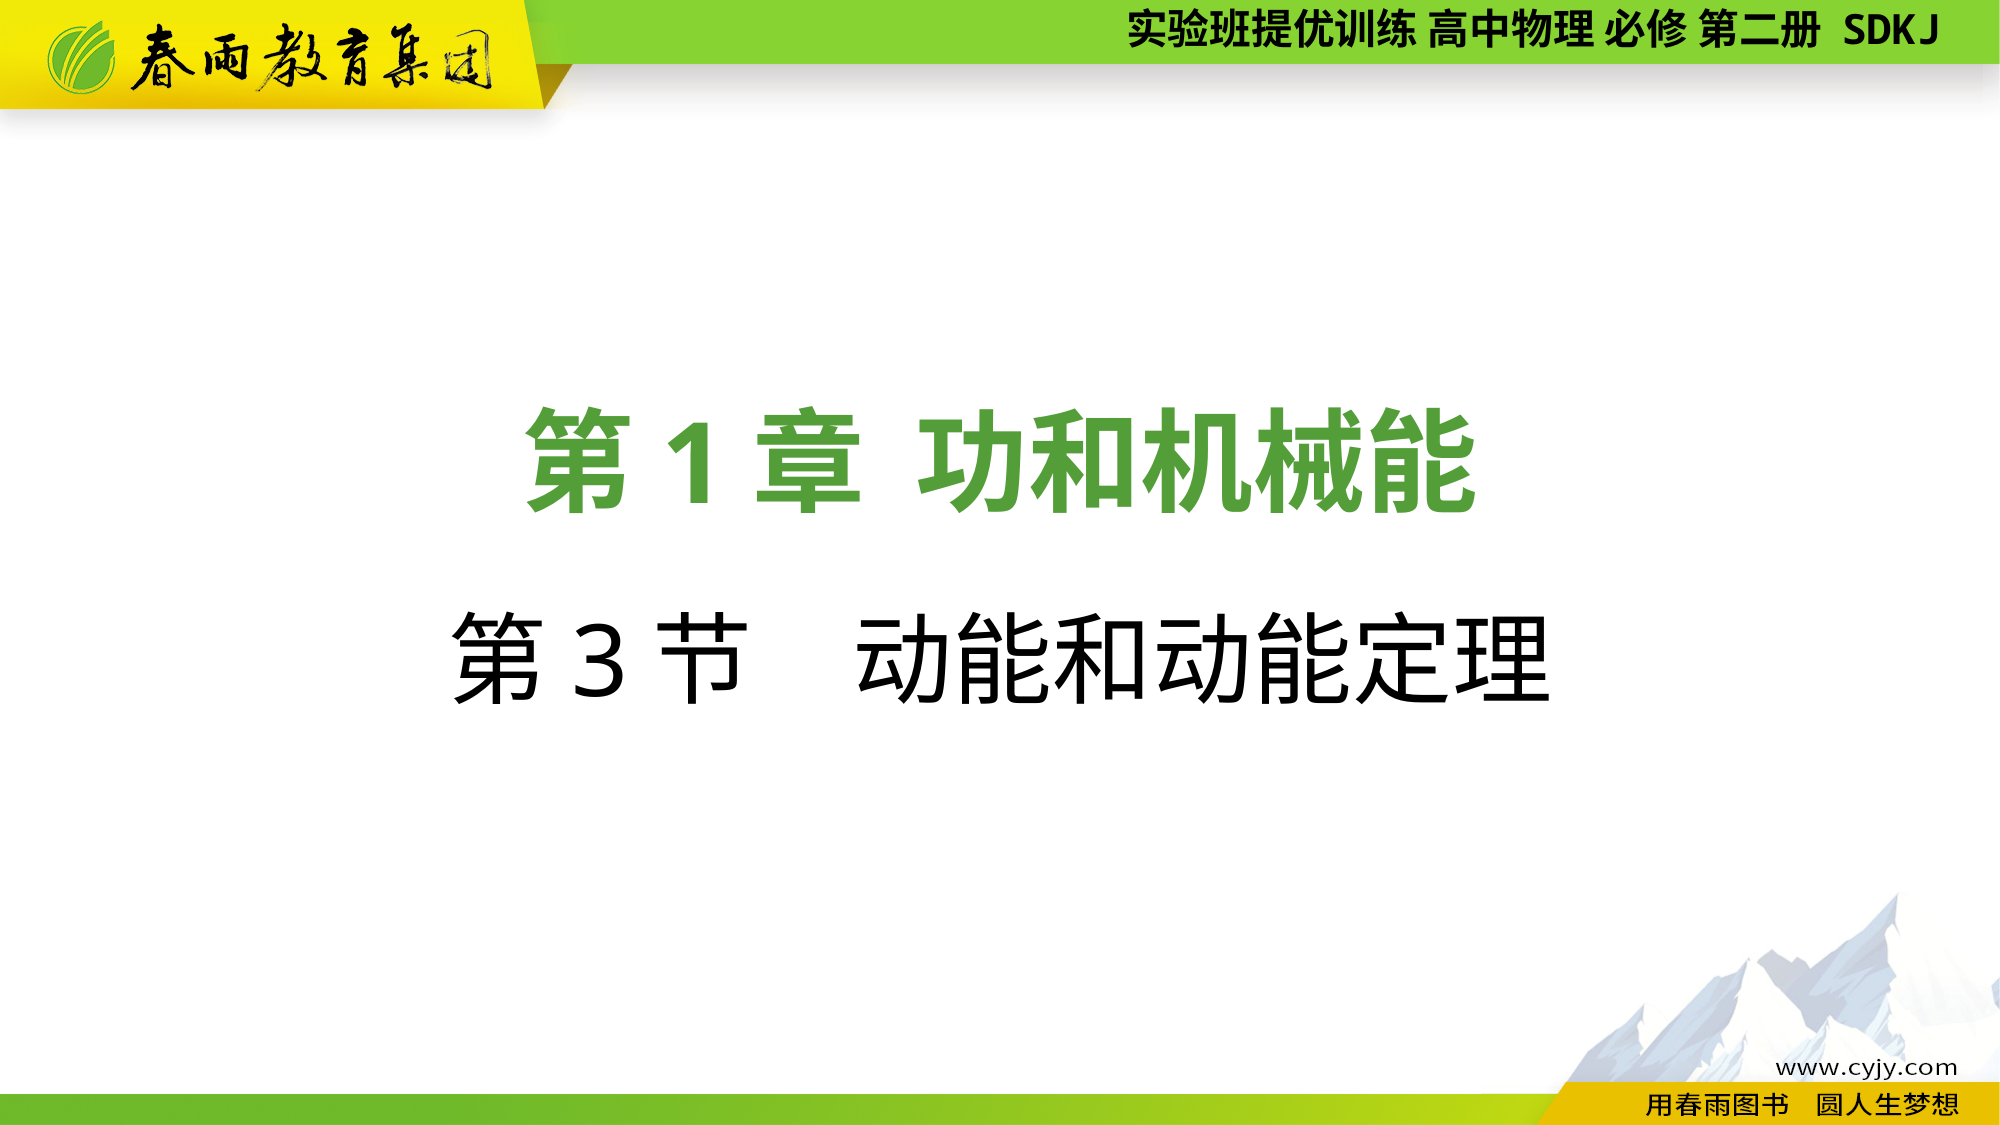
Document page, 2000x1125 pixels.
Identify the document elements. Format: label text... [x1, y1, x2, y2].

picture [0, 0, 2000, 1125]
text_box 第1章 功和机械能 [54, 316, 1946, 528]
text_box 第3节 动能和动能定理 [54, 528, 1946, 724]
